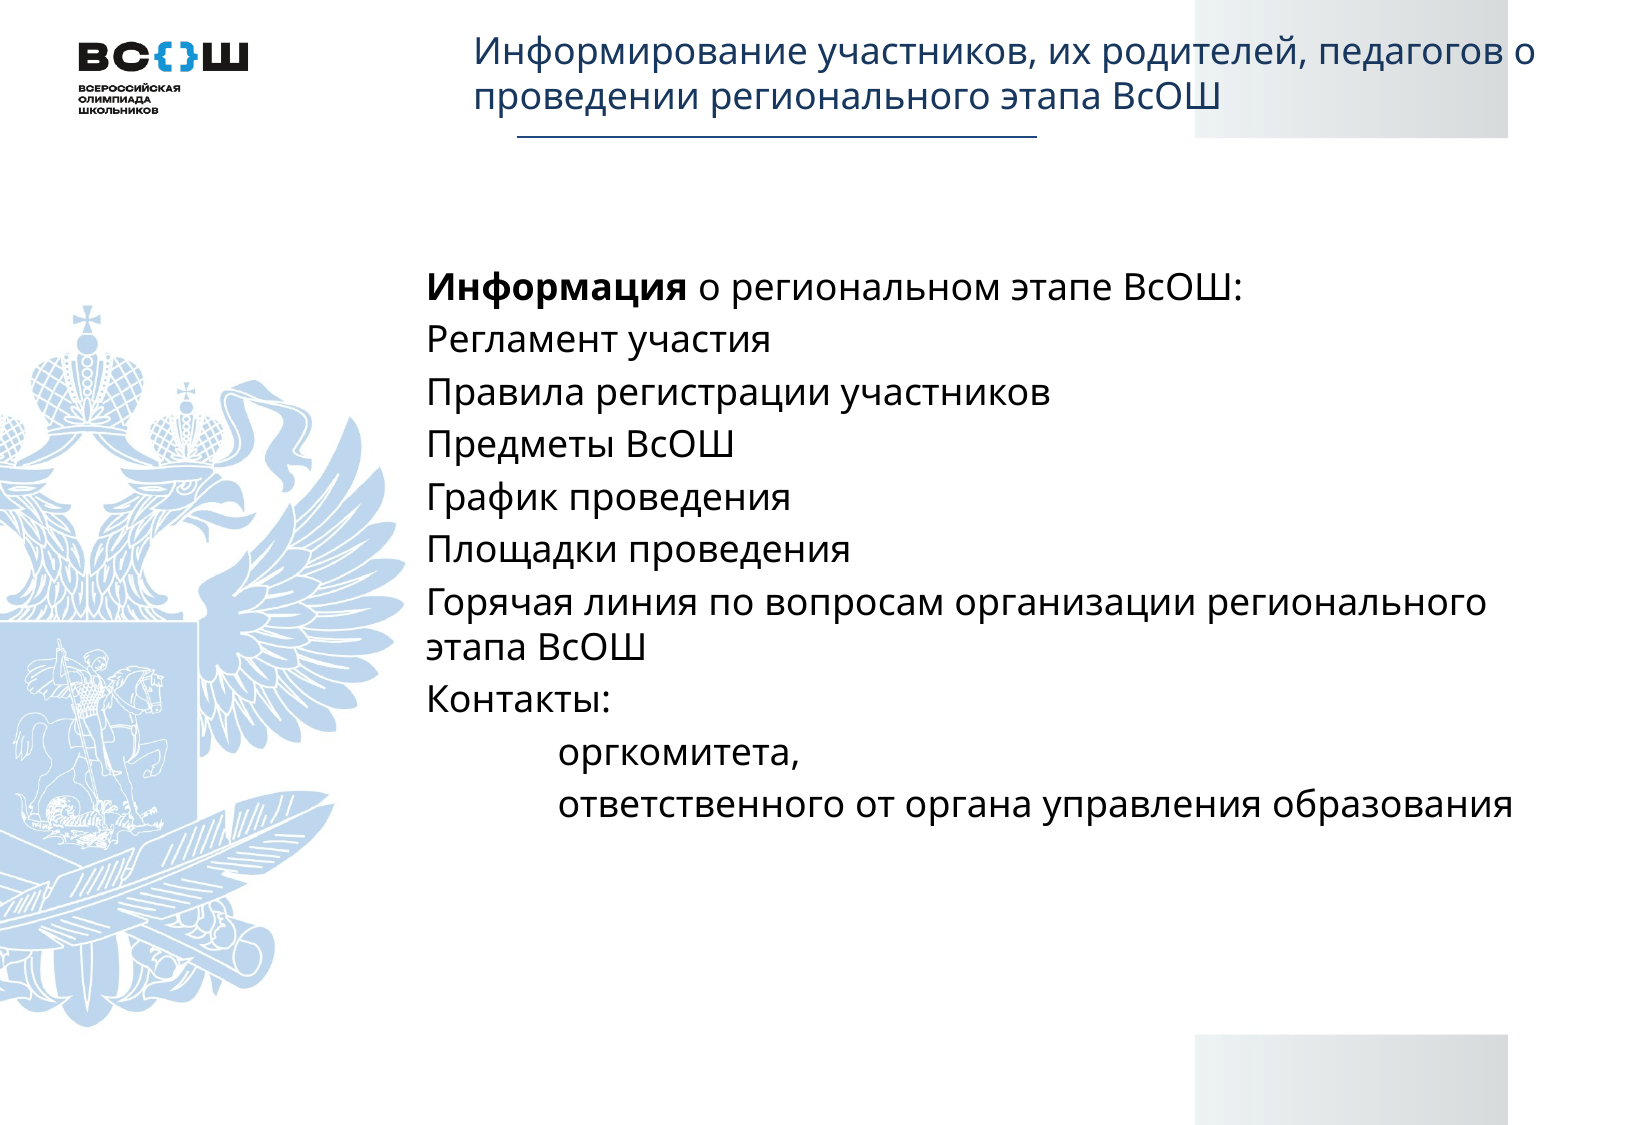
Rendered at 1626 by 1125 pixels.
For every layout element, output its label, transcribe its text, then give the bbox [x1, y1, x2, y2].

picture [0, 0, 1626, 1125]
text_box Информирование участников, их родителей, педагогов о проведении регионального этапа ВсОШ [458, 19, 1569, 138]
list Информация о региональном этапе ВсОШ: Регламент участия Правила регистрации участников Предметы ВсОШ График проведения Площадки проведения Горячая линия по вопросам организации регионального этапа ВсОШ Контакты: оргкомитета, ответственного от органа управления образования [410, 255, 1569, 917]
